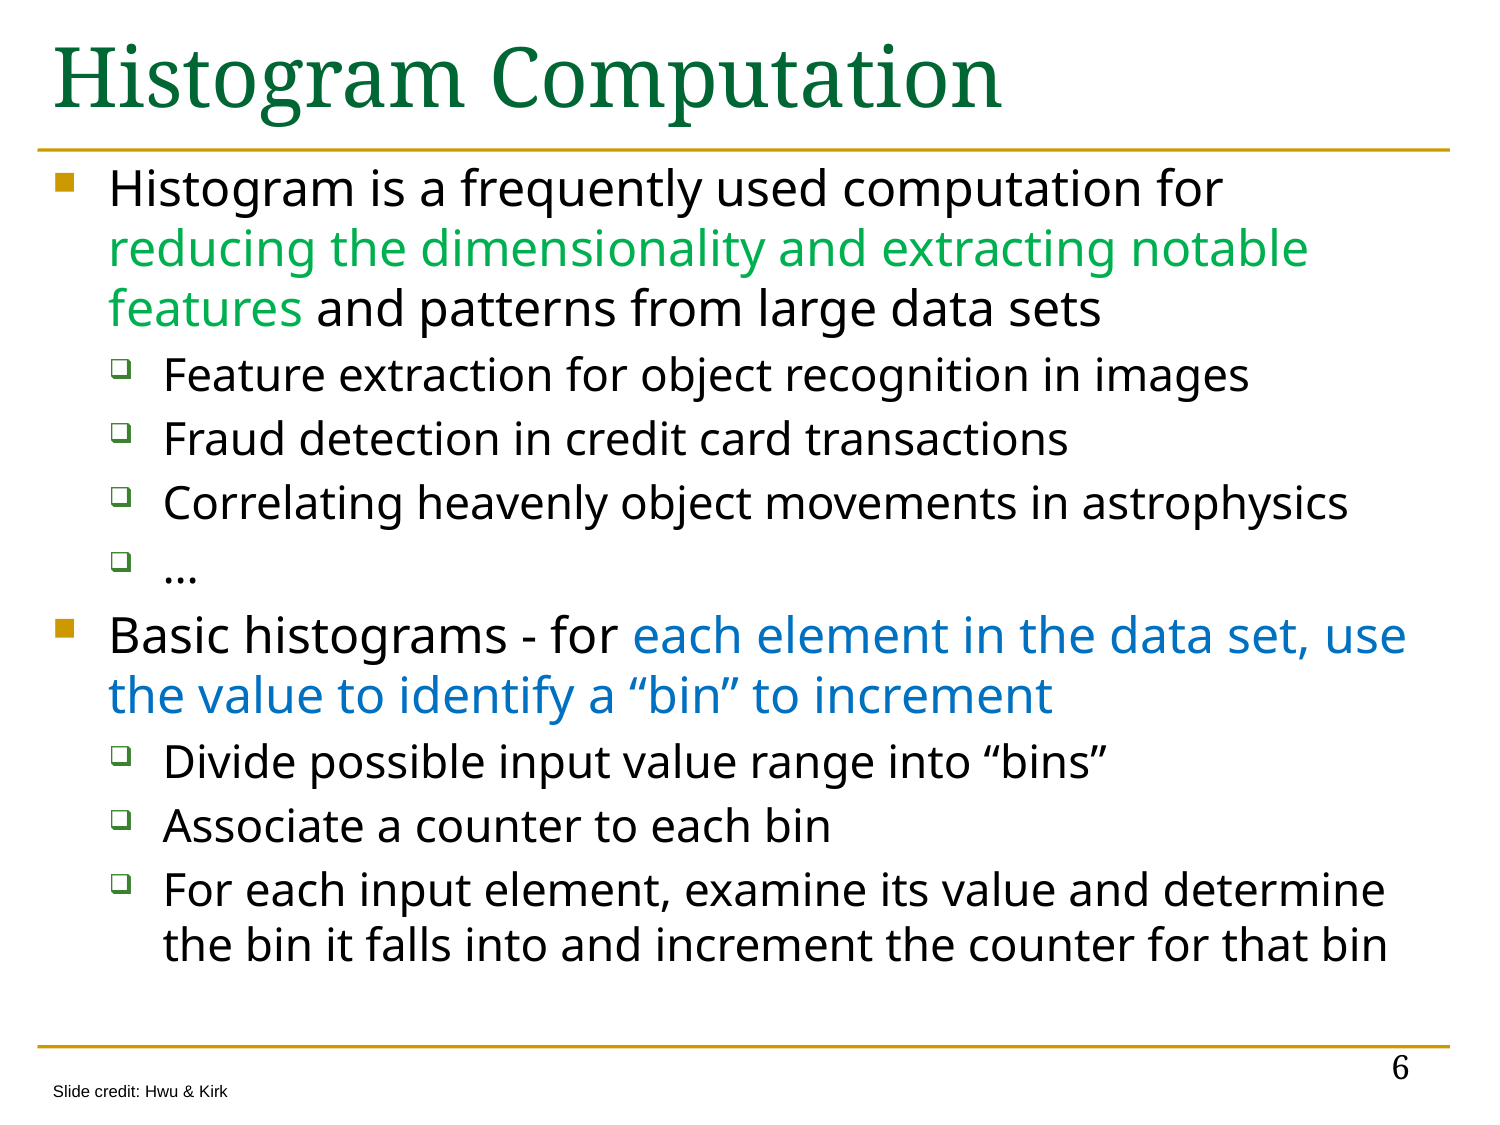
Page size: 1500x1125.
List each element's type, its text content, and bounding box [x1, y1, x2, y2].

title Histogram Computation [37, 0, 1451, 148]
list Histogram is a frequently used computation for reducing the dimensionality and extracting notable features and patterns from large data sets Feature extraction for object recognition in images Fraud detection in credit card transactions Correlating heavenly object movements in astrophysics … Basic histograms - for each element in the data set, use the value to identify a “bin” to increment Divide possible input value range into “bins” Associate a counter to each bin For each input element, examine its value and determine the bin it falls into and increment the counter for that bin [37, 148, 1451, 1048]
slide_number 6 [1074, 1023, 1426, 1100]
text_box Slide credit: Hwu & Kirk [38, 1073, 244, 1108]
